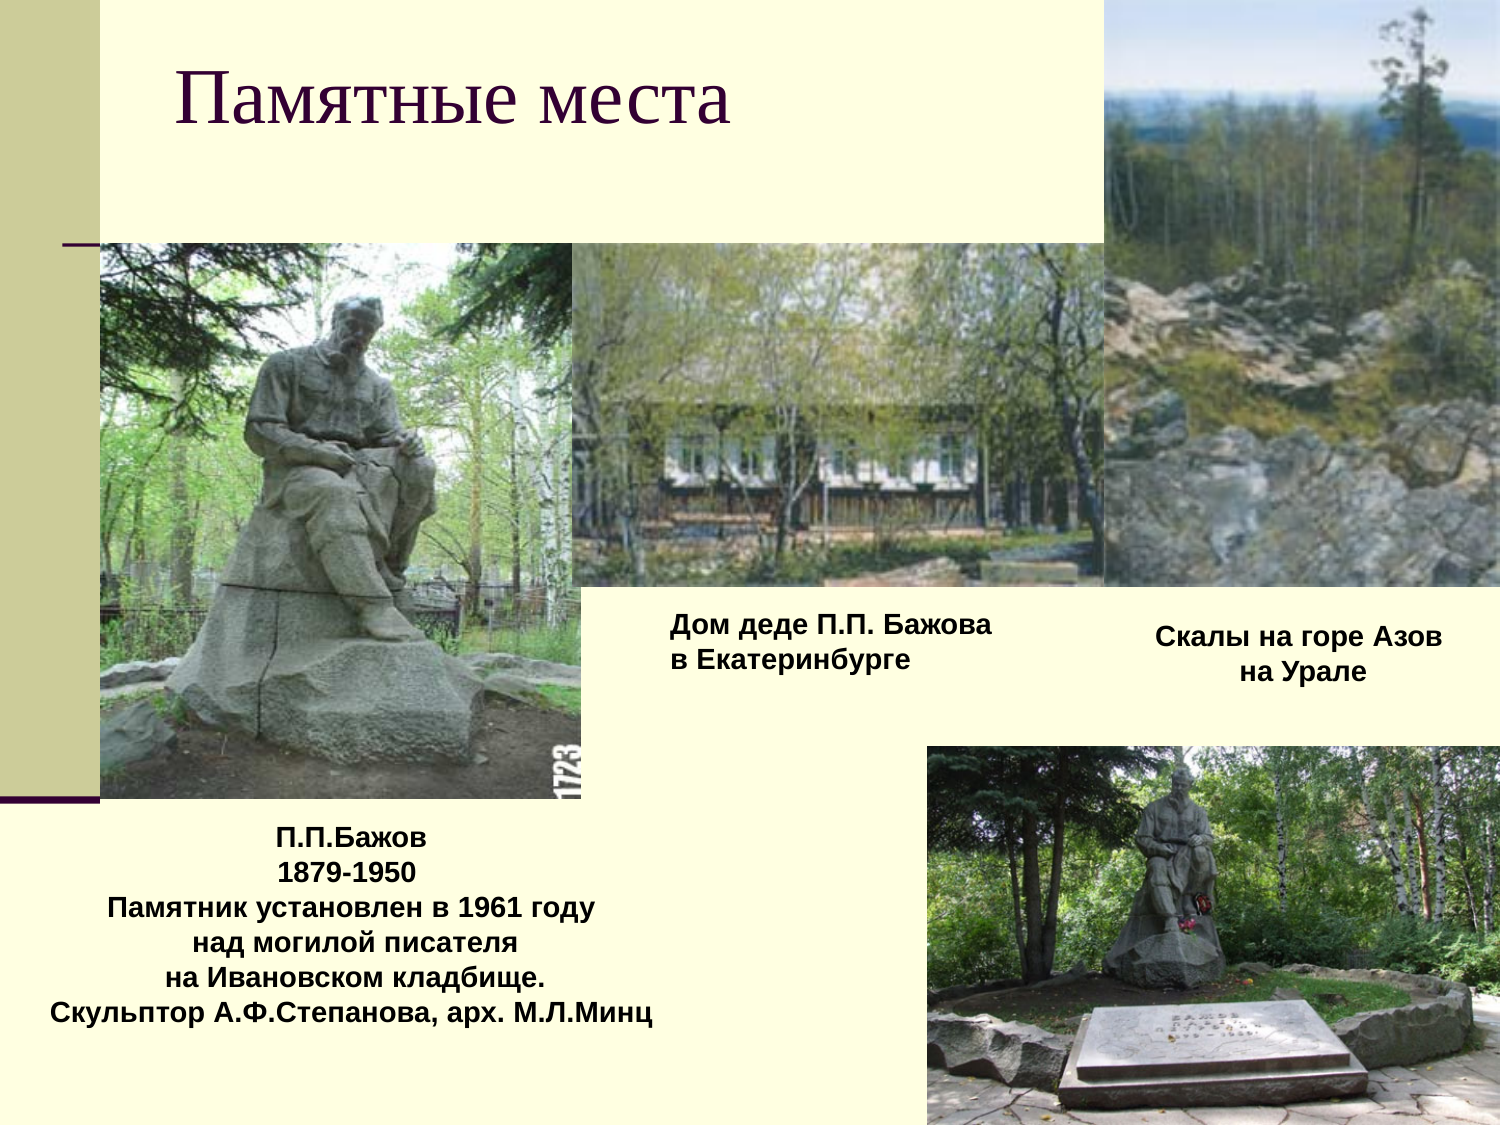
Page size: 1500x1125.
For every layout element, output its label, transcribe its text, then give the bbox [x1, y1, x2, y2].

picture [926, 745, 1500, 1125]
title Памятные места [159, 45, 786, 138]
text_box Дом деде П.П. Бажова в Екатеринбурге [655, 597, 1008, 683]
text_box П.П.Бажов 1879-1950 Памятник установлен в 1961 году над могилой писателя на Ивановском кладбище. Скульптор А.Ф.Степанова, арх. М.Л.Минц [0, 810, 703, 1036]
text_box Скалы на горе Азов на Урале [1140, 609, 1467, 695]
picture [99, 0, 1500, 799]
